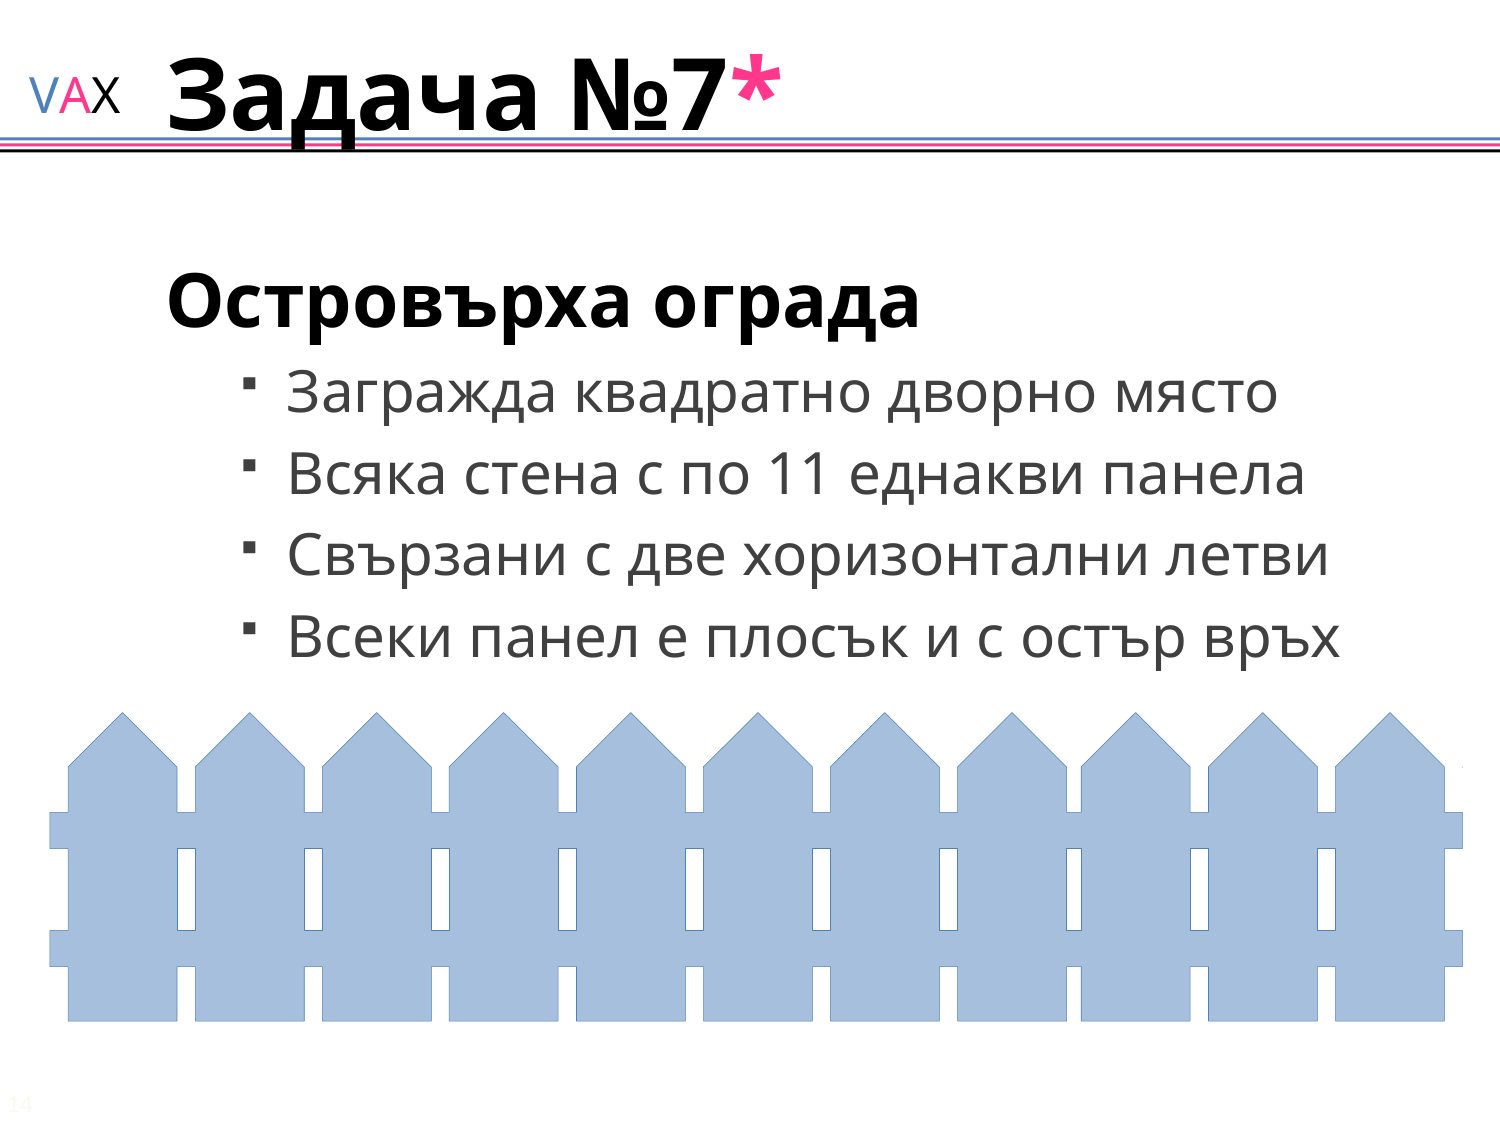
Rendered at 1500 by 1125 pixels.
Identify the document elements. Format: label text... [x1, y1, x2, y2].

list Островърха ограда Загражда квадратно дворно място Всяка стена с по 11 еднакви панела Свързани с две хоризонтални летви Всеки панел е плосък и с остър връх [150, 200, 1488, 1113]
title Задача №7* [0, 37, 1500, 144]
text_box [47, 710, 1465, 1024]
